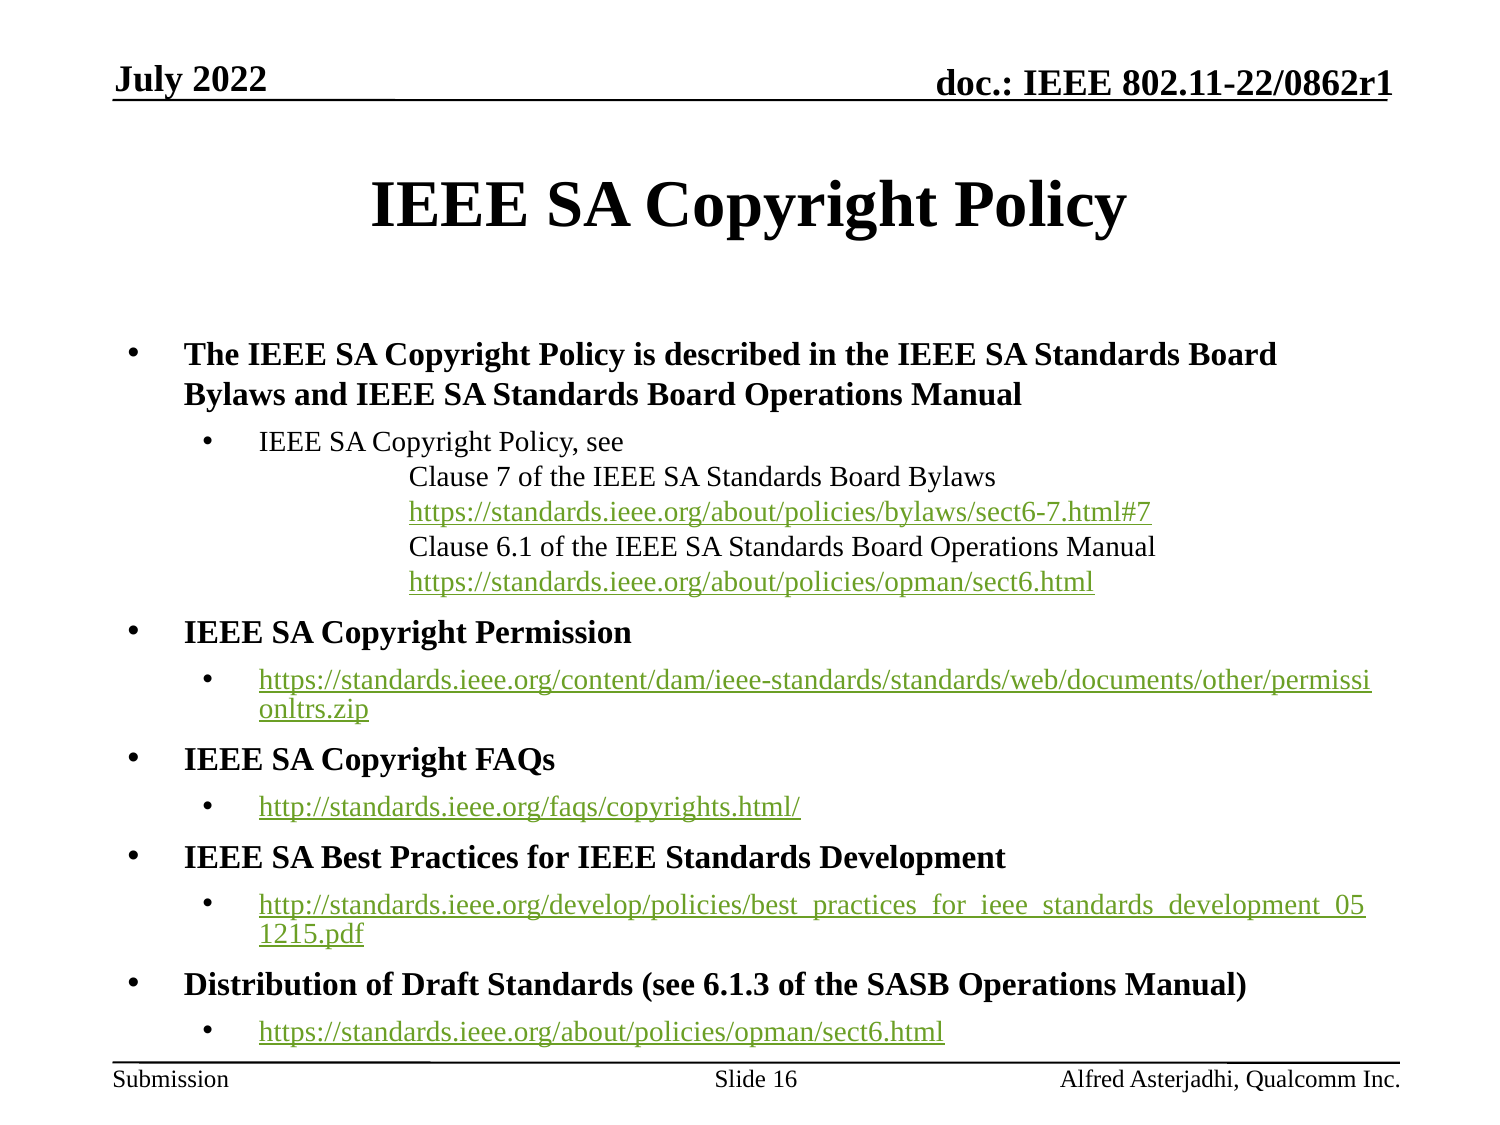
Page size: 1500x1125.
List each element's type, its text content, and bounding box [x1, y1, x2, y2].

list The IEEE SA Copyright Policy is described in the IEEE SA Standards Board Bylaws and IEEE SA Standards Board Operations Manual IEEE SA Copyright Policy, see Clause 7 of the IEEE SA Standards Board Bylaws https://standards.ieee.org/about/policies/bylaws/sect6-7.html#7 Clause 6.1 of the IEEE SA Standards Board Operations Manual https://standards.ieee.org/about/policies/opman/sect6.html IEEE SA Copyright Permission https://standards.ieee.org/content/dam/ieee-standards/standards/web/documents/other/permissionltrs.zip IEEE SA Copyright FAQs http://standards.ieee.org/faqs/copyrights.html/ IEEE SA Best Practices for IEEE Standards Development http://standards.ieee.org/develop/policies/best_practices_for_ieee_standards_development_051215.pdf Distribution of Draft Standards (see 6.1.3 of the SASB Operations Manual) https://standards.ieee.org/about/policies/opman/sect6.html [112, 324, 1388, 1063]
slide_number Slide 16 [712, 1061, 800, 1123]
footer Alfred Asterjadhi, Qualcomm Inc. [878, 1061, 1402, 1093]
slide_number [114, 54, 423, 100]
title IEEE SA Copyright Policy [112, 112, 1388, 288]
